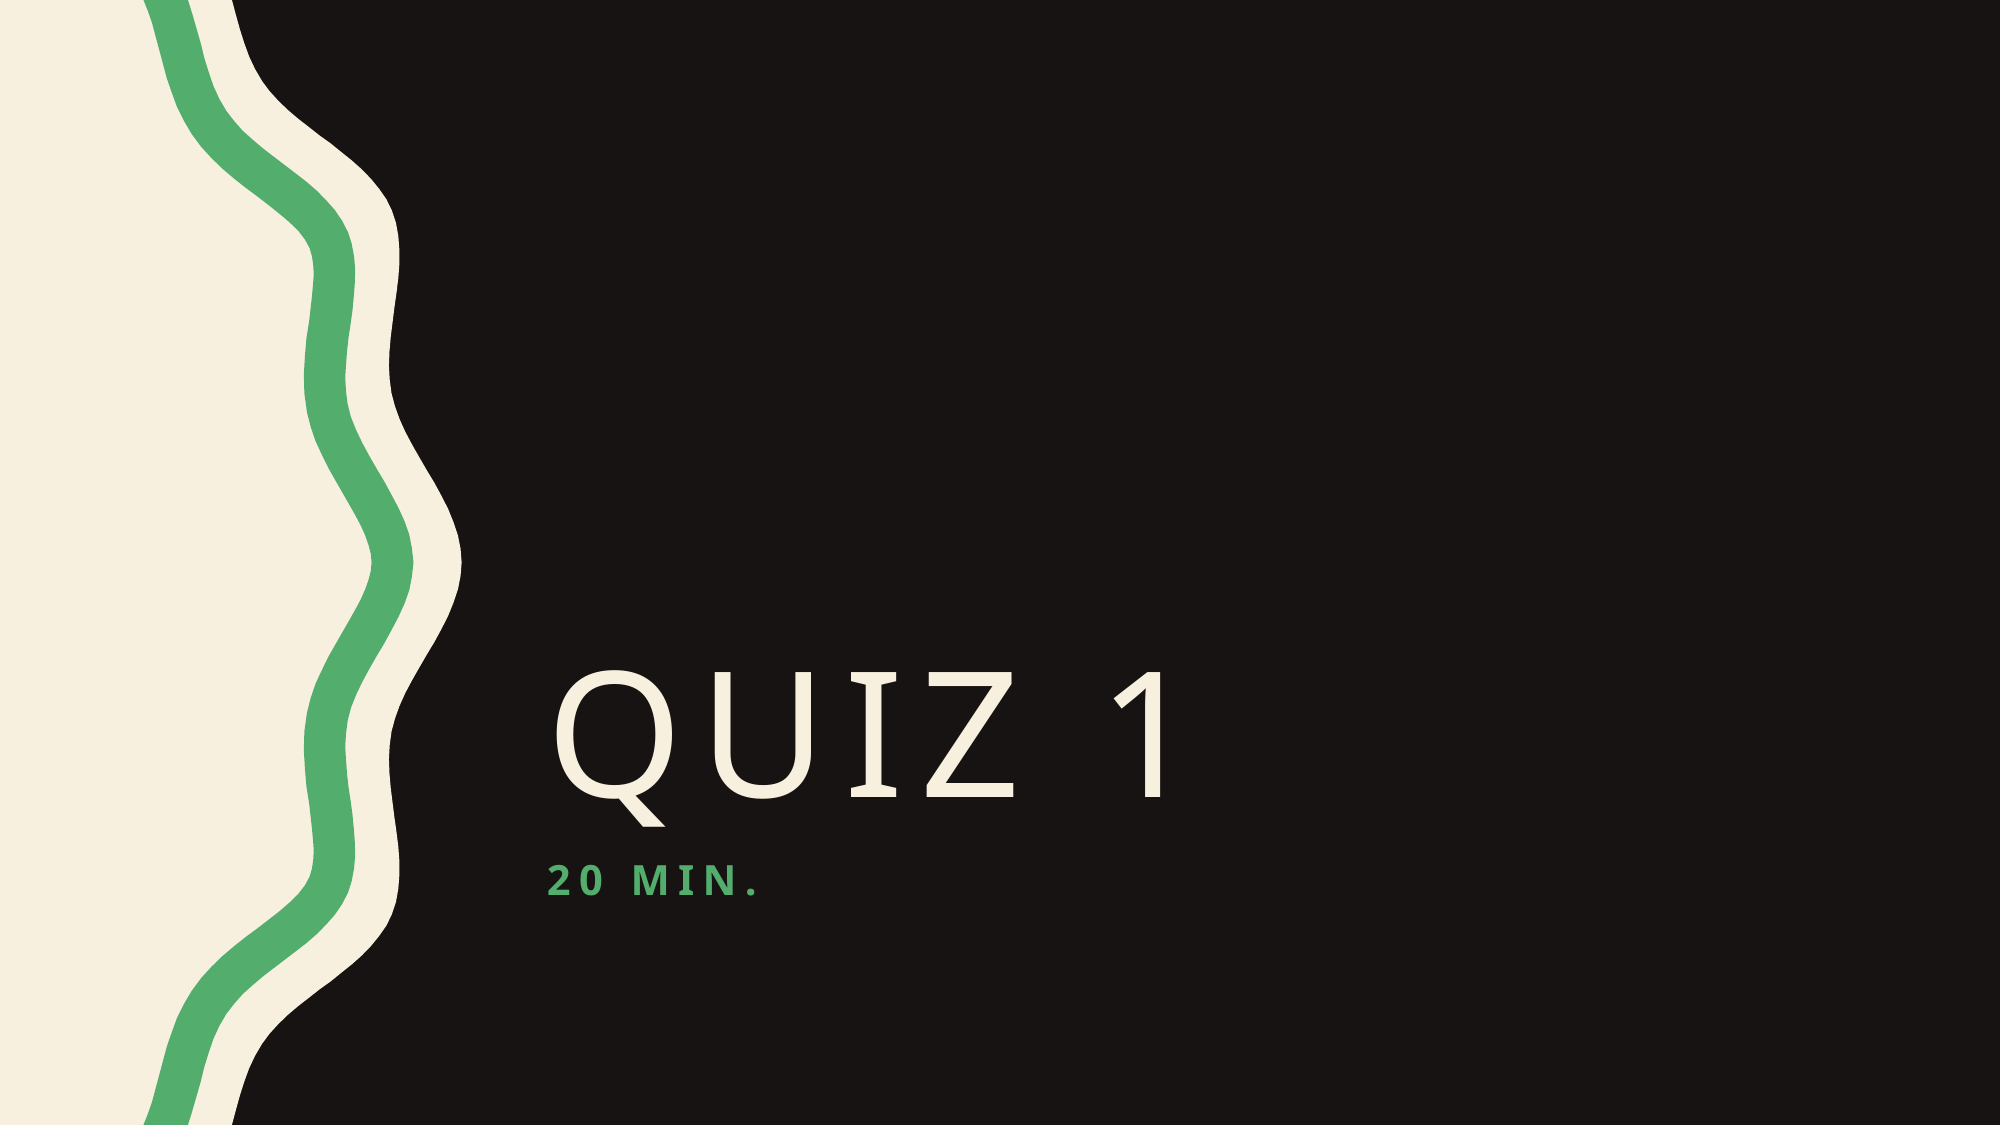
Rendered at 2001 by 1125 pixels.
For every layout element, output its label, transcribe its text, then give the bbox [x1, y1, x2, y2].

list 20 min. [531, 846, 1684, 1003]
title Quiz 1 [531, 176, 1875, 843]
